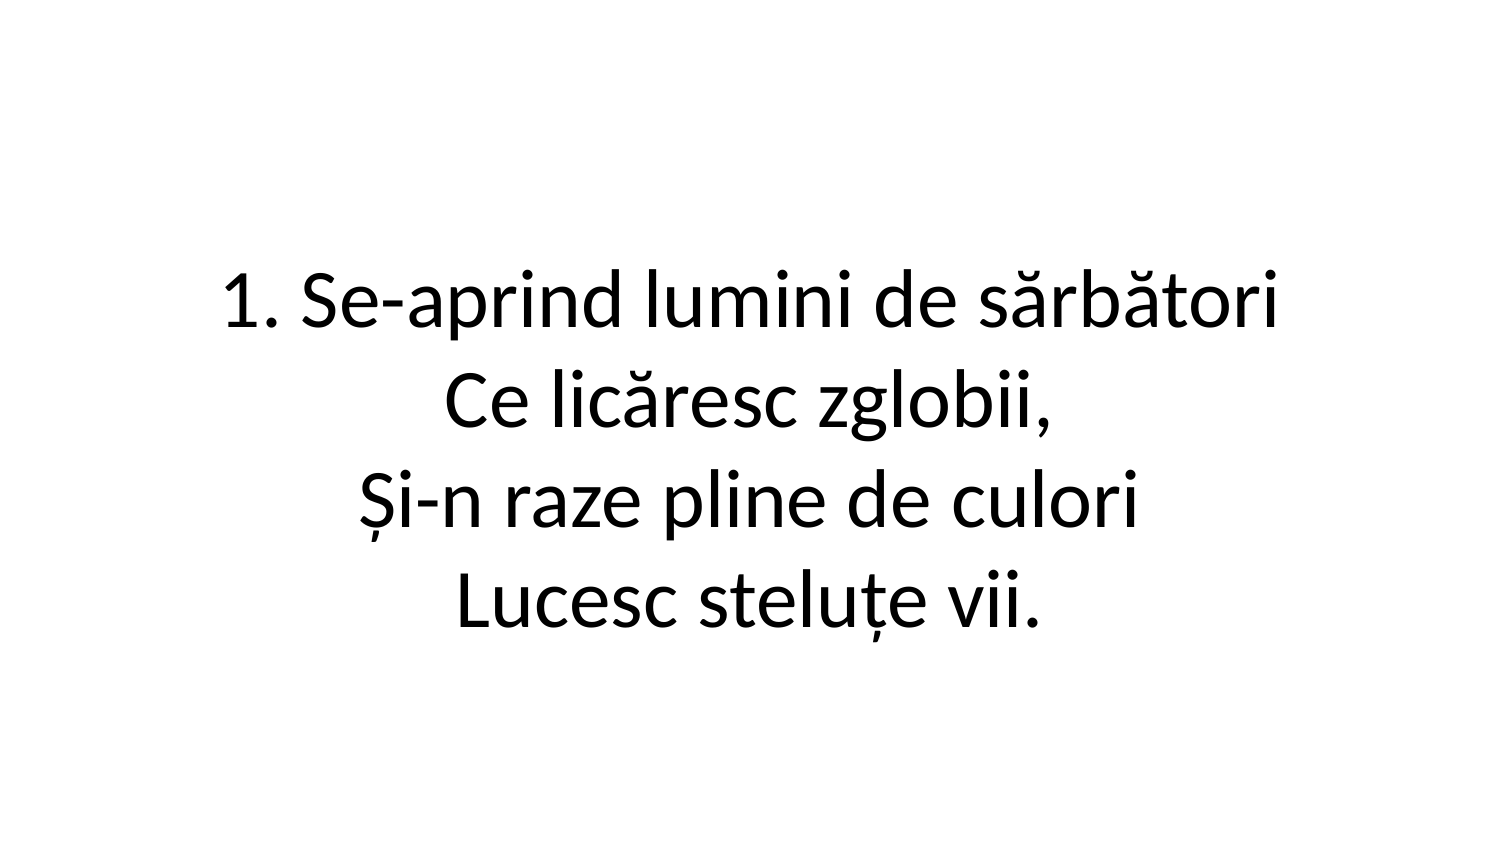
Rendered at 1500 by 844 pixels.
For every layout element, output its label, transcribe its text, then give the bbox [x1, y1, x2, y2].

text_box 1. Se-aprind lumini de sărbători Ce licăresc zglobii, Și-n raze pline de culori Lucesc steluțe vii. [203, 192, 1296, 652]
